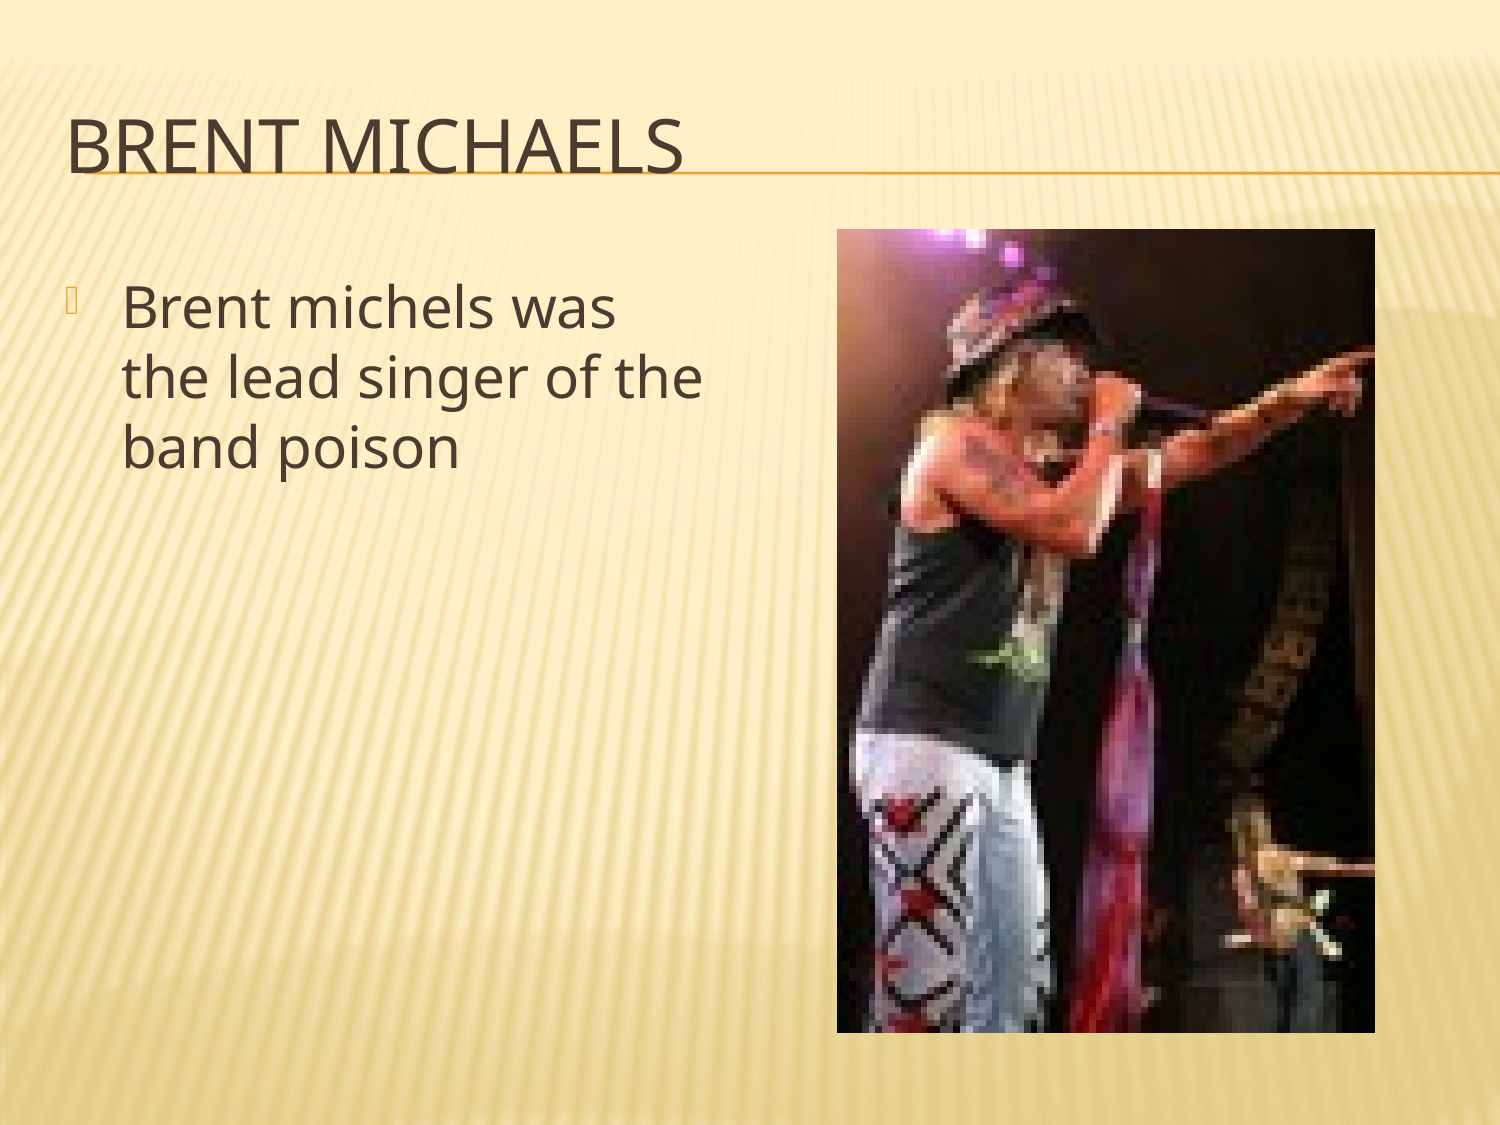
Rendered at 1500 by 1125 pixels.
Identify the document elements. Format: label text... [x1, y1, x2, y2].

title Brent michaels [49, 75, 1475, 213]
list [837, 229, 1376, 1034]
list Brent michels was the lead singer of the band poison [50, 262, 738, 1038]
